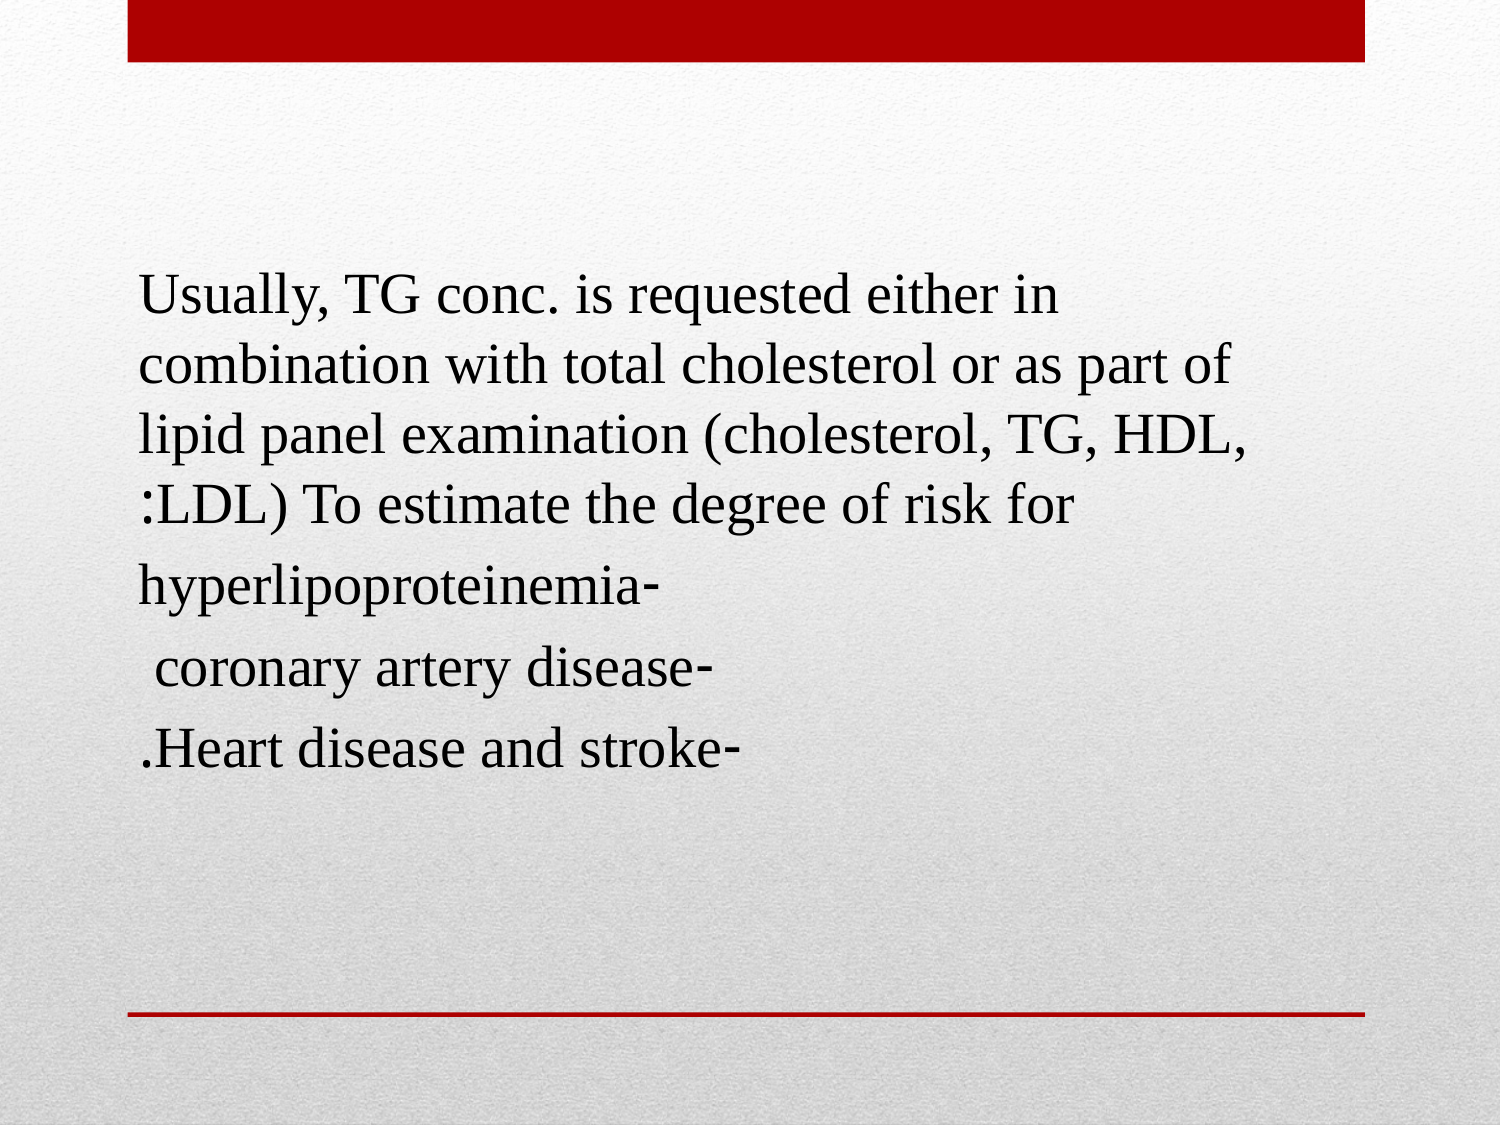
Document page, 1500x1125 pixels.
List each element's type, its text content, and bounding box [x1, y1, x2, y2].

list Usually, TG conc. is requested either in combination with total cholesterol or as part of lipid panel examination (cholesterol, TG, HDL, LDL) To estimate the degree of risk for: -hyperlipoproteinemia -coronary artery disease -Heart disease and stroke. [123, 219, 1362, 1060]
